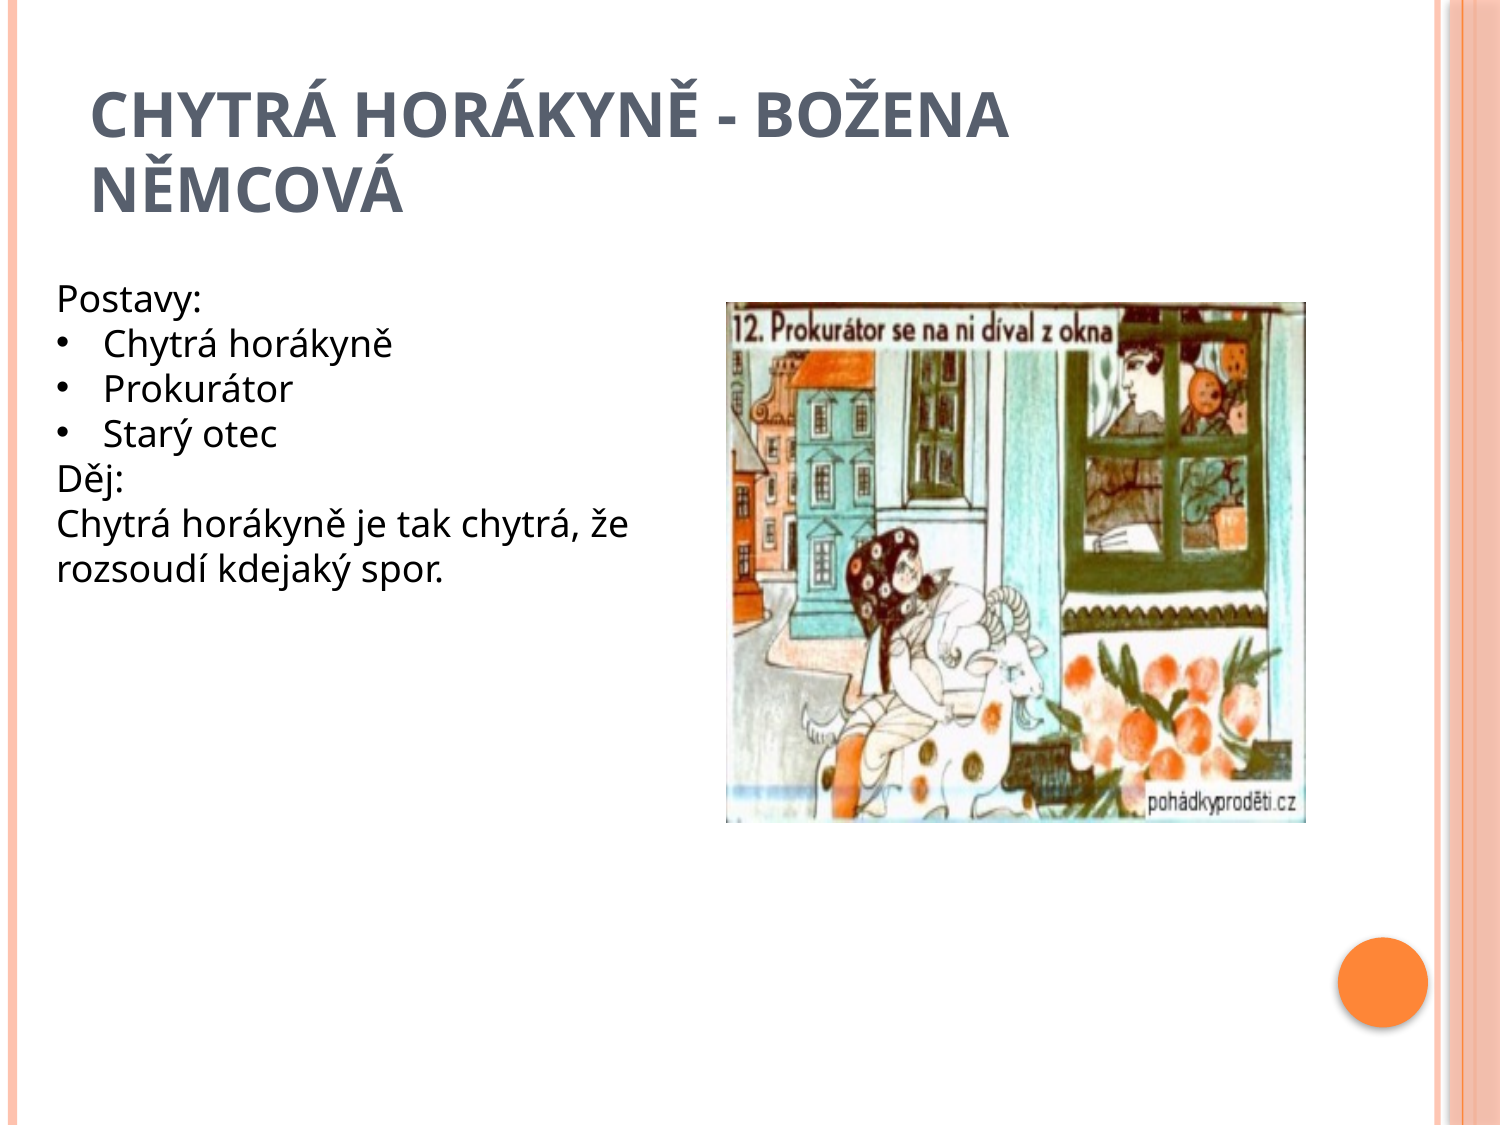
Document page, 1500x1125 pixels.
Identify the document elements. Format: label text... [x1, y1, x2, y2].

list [725, 302, 1306, 823]
text_box Postavy: Chytrá horákyně Prokurátor Starý otec Děj: Chytrá horákyně je tak chytrá, že rozsoudí kdejaký spor. [41, 267, 792, 597]
title Chytrá horákyně - Božena Němcová [75, 45, 1300, 233]
